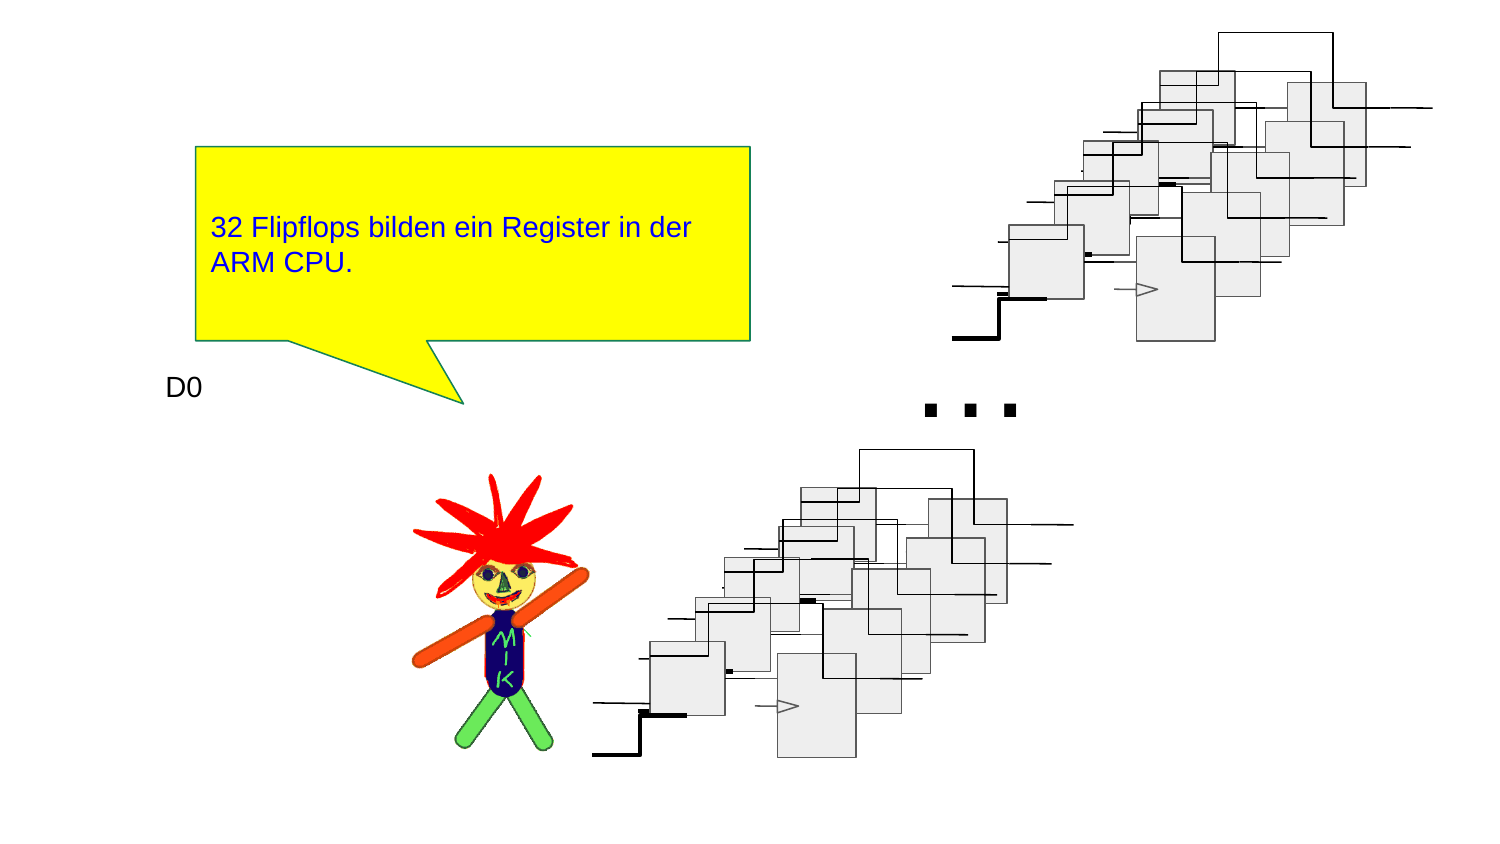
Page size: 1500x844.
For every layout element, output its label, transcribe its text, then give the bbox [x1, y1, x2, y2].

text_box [592, 449, 1074, 758]
text_box … [893, 277, 1138, 500]
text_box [951, 32, 1433, 341]
picture [393, 466, 601, 758]
text_box 32 Flipflops bilden ein Register in der ARM CPU. [195, 146, 751, 404]
text_box D0 [150, 352, 287, 422]
